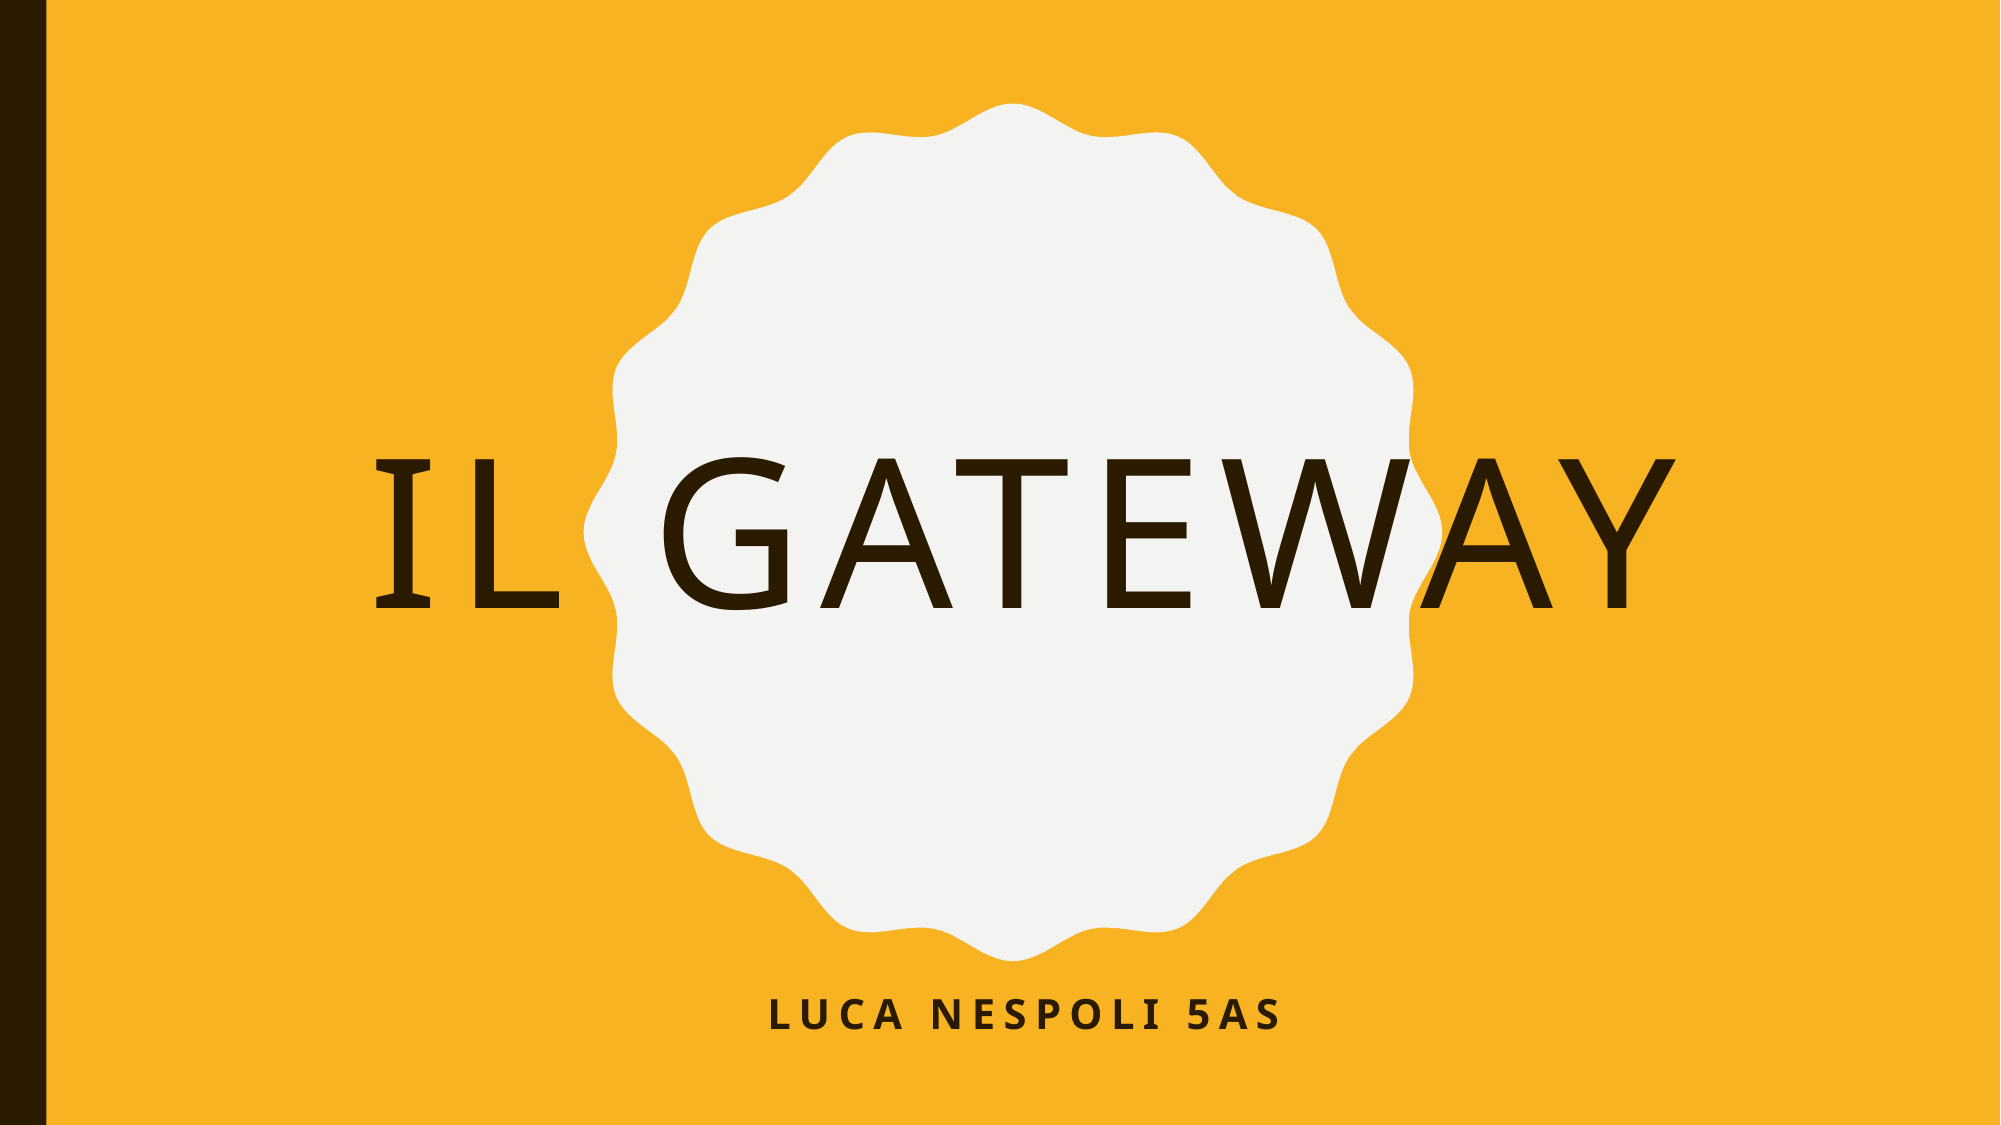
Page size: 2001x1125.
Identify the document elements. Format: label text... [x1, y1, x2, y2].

subtitle Luca nespoli 5AS [363, 980, 1684, 1103]
title IL GATEWAY [176, 180, 1870, 902]
